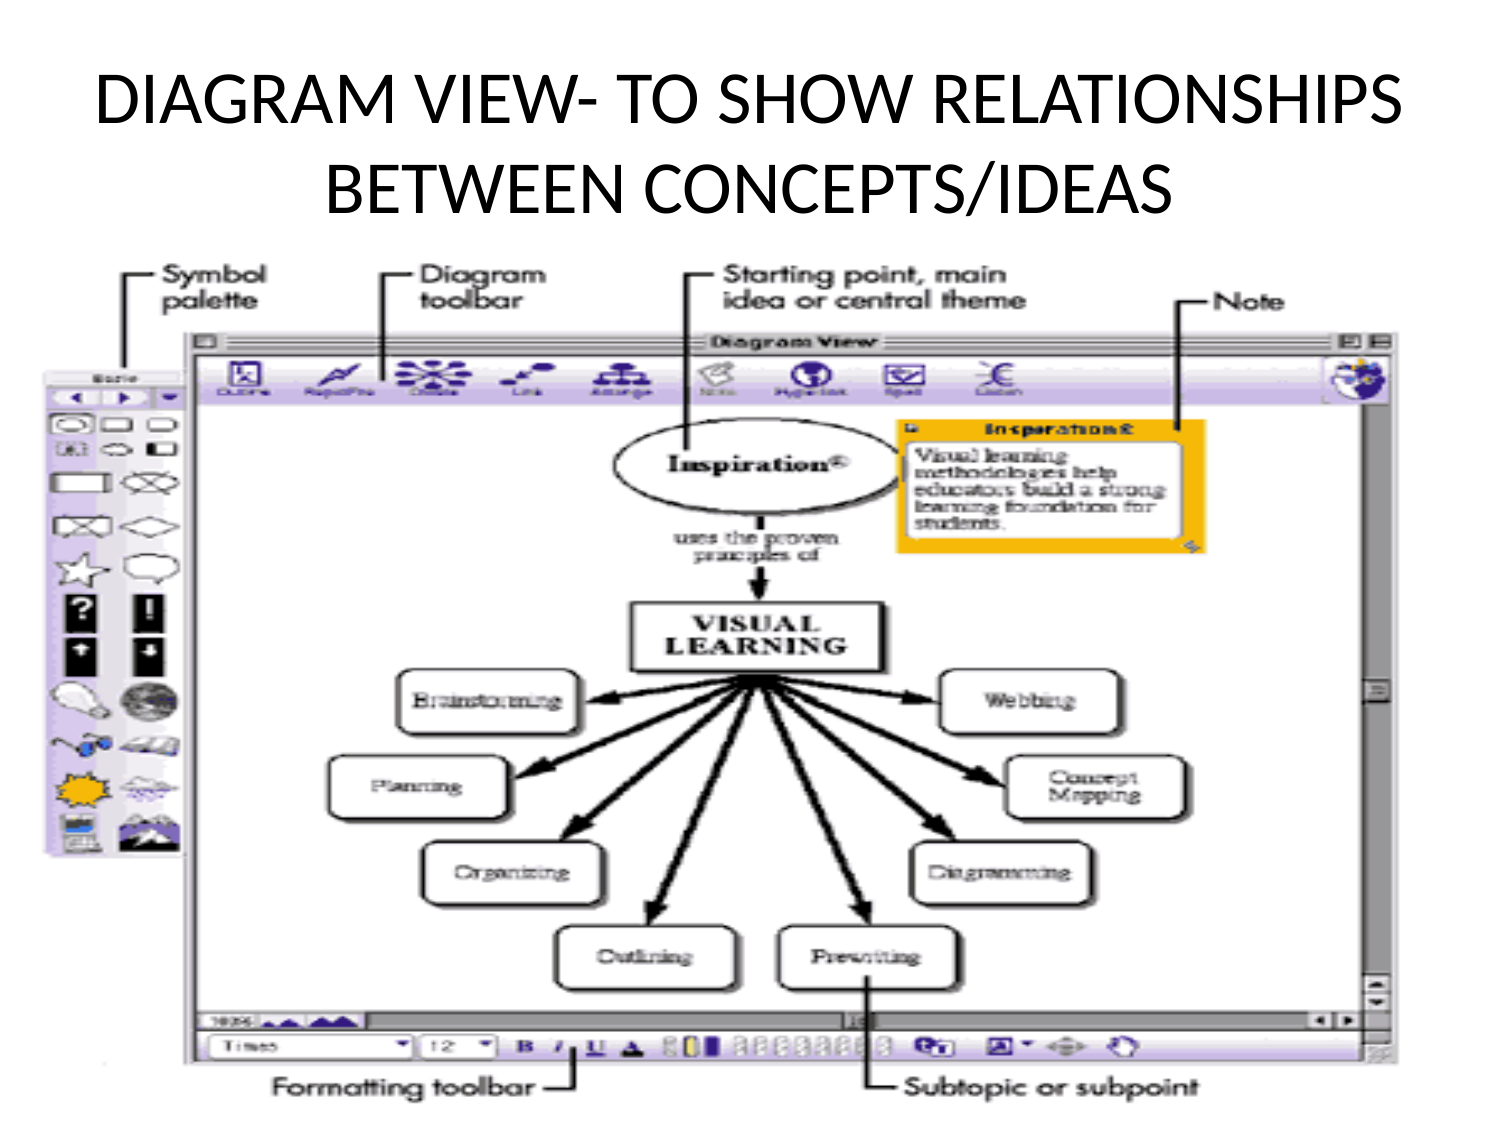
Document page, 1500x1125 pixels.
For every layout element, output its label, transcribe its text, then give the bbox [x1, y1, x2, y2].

title DIAGRAM VIEW- TO SHOW RELATIONSHIPS BETWEEN CONCEPTS/IDEAS [75, 45, 1425, 233]
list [0, 249, 1451, 1125]
